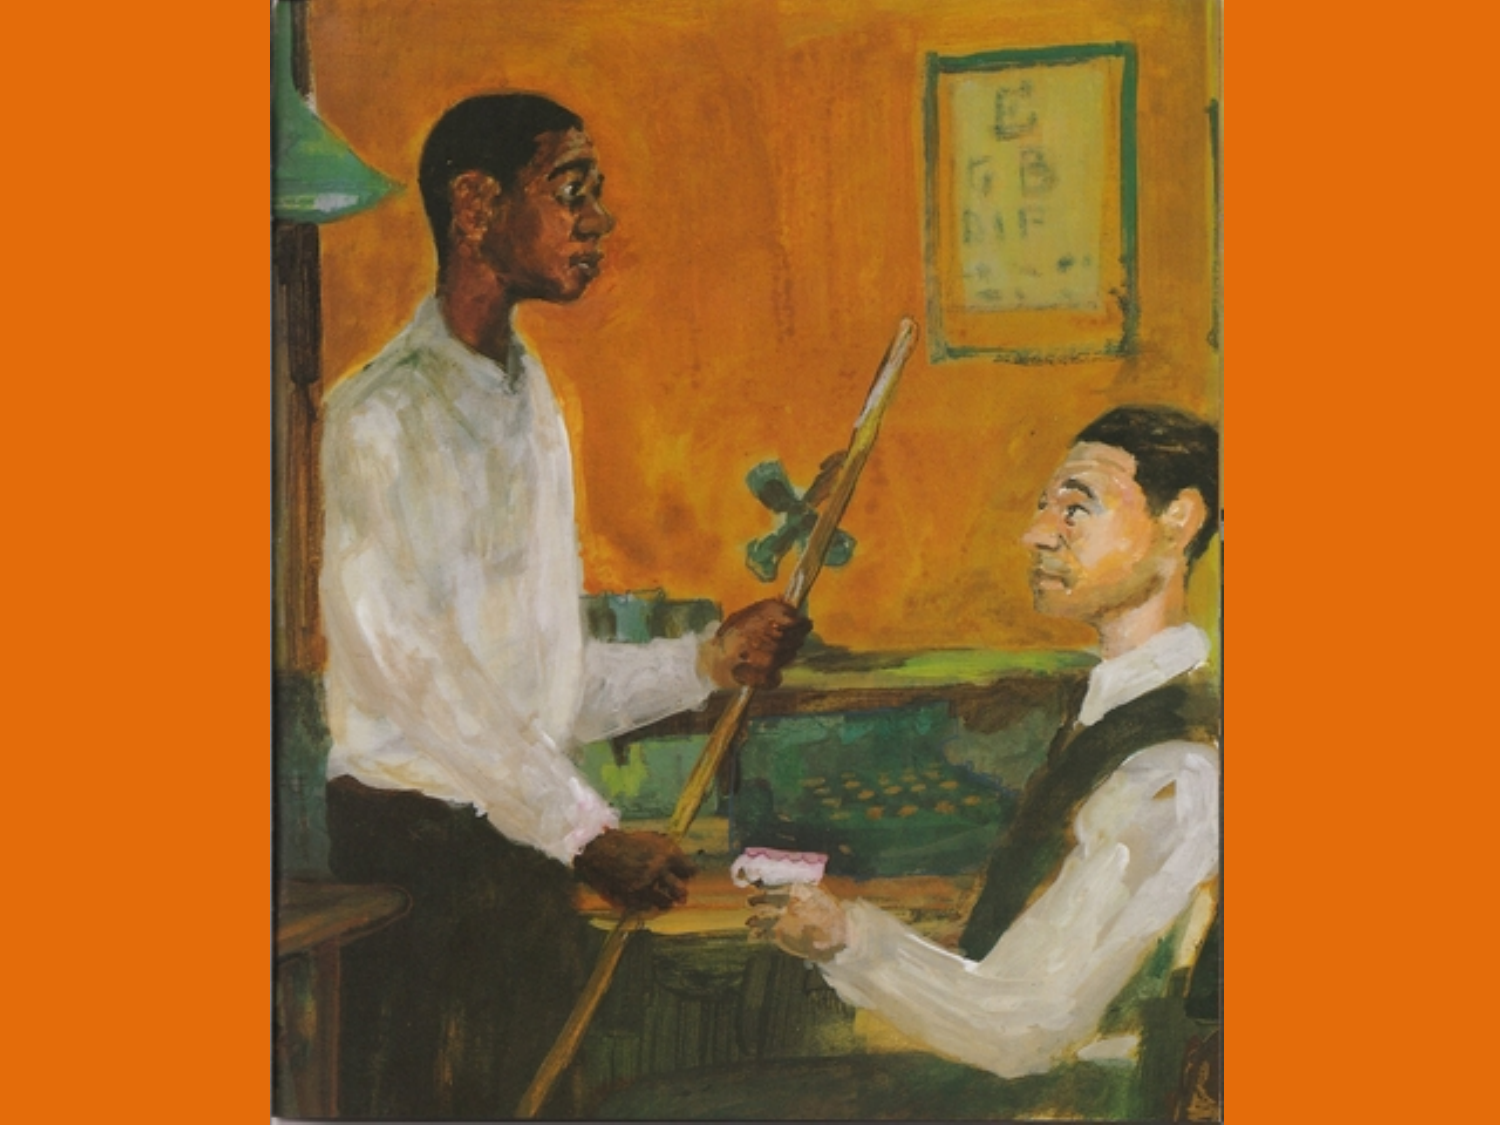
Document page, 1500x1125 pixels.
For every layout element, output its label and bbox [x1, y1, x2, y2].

picture [269, 0, 1225, 1125]
